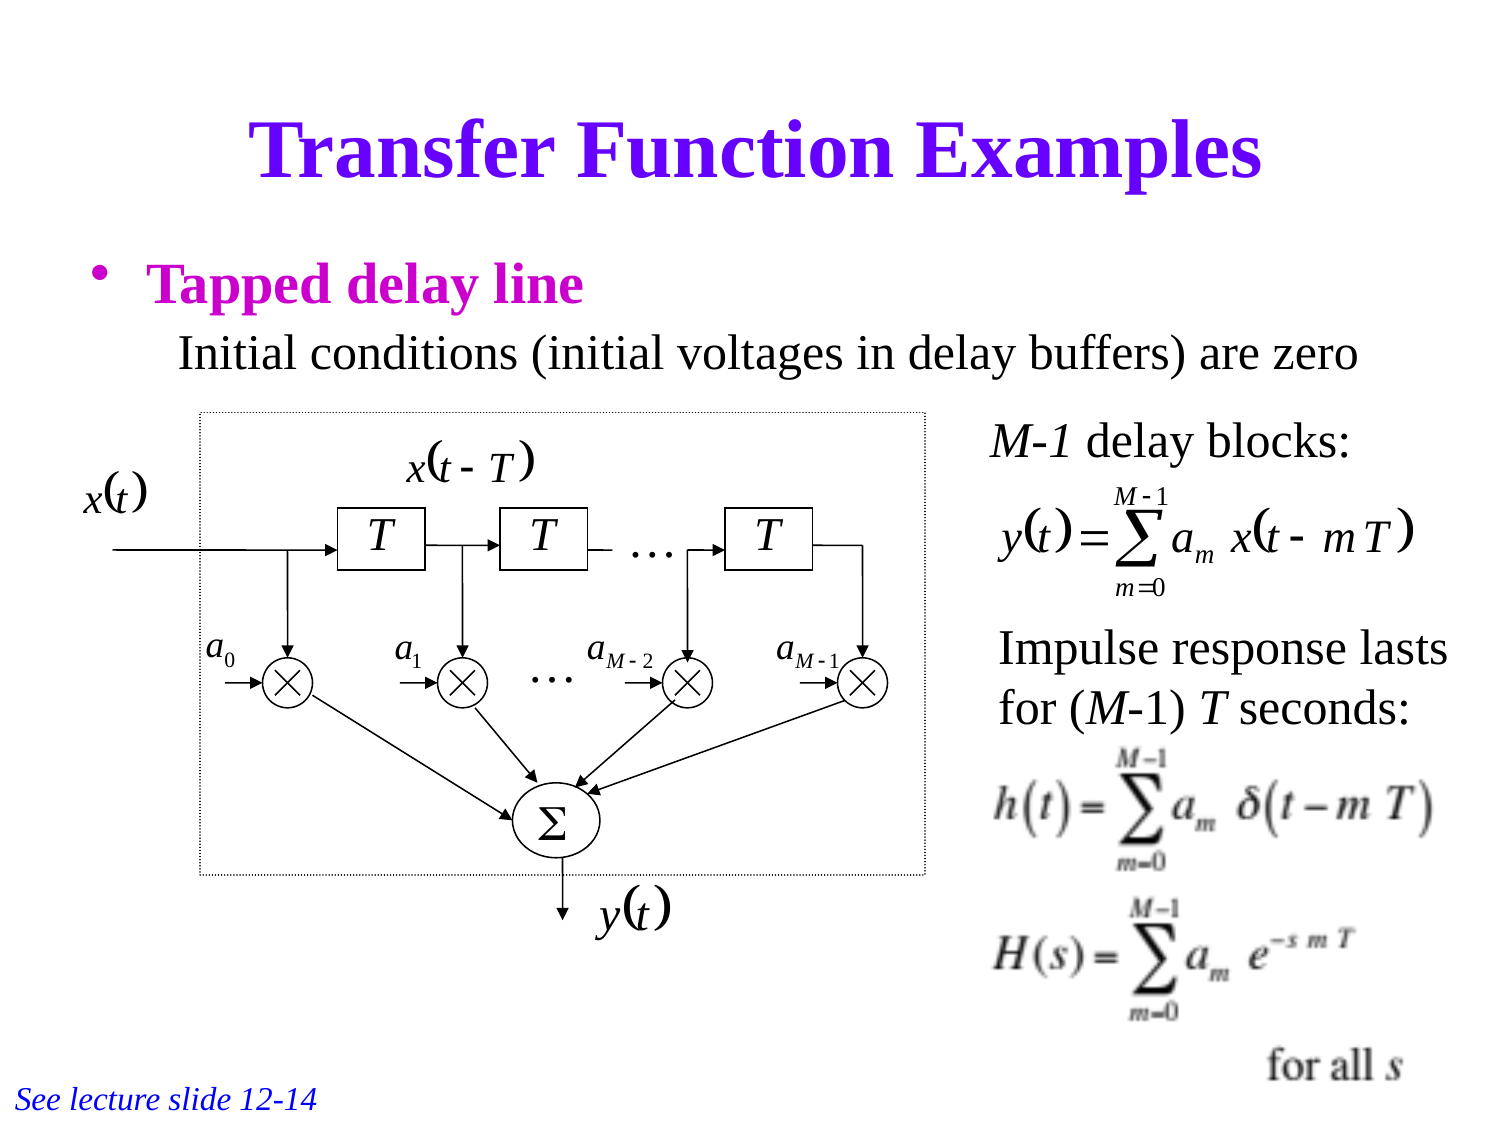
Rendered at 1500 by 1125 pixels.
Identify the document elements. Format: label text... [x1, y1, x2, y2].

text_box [986, 885, 1363, 1026]
text_box Impulse response lasts for (M-1) T seconds: [983, 606, 1471, 742]
text_box M-1 delay blocks: [975, 399, 1463, 475]
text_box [988, 735, 1436, 876]
list Tapped delay line [75, 237, 988, 350]
text_box Initial conditions (initial voltages in delay buffers) are zero [87, 312, 1413, 388]
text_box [989, 474, 1417, 607]
text_box See lecture slide 12-14 [0, 1069, 588, 1125]
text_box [1262, 1037, 1407, 1088]
title Transfer Function Examples [75, 50, 1438, 238]
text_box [74, 412, 926, 951]
